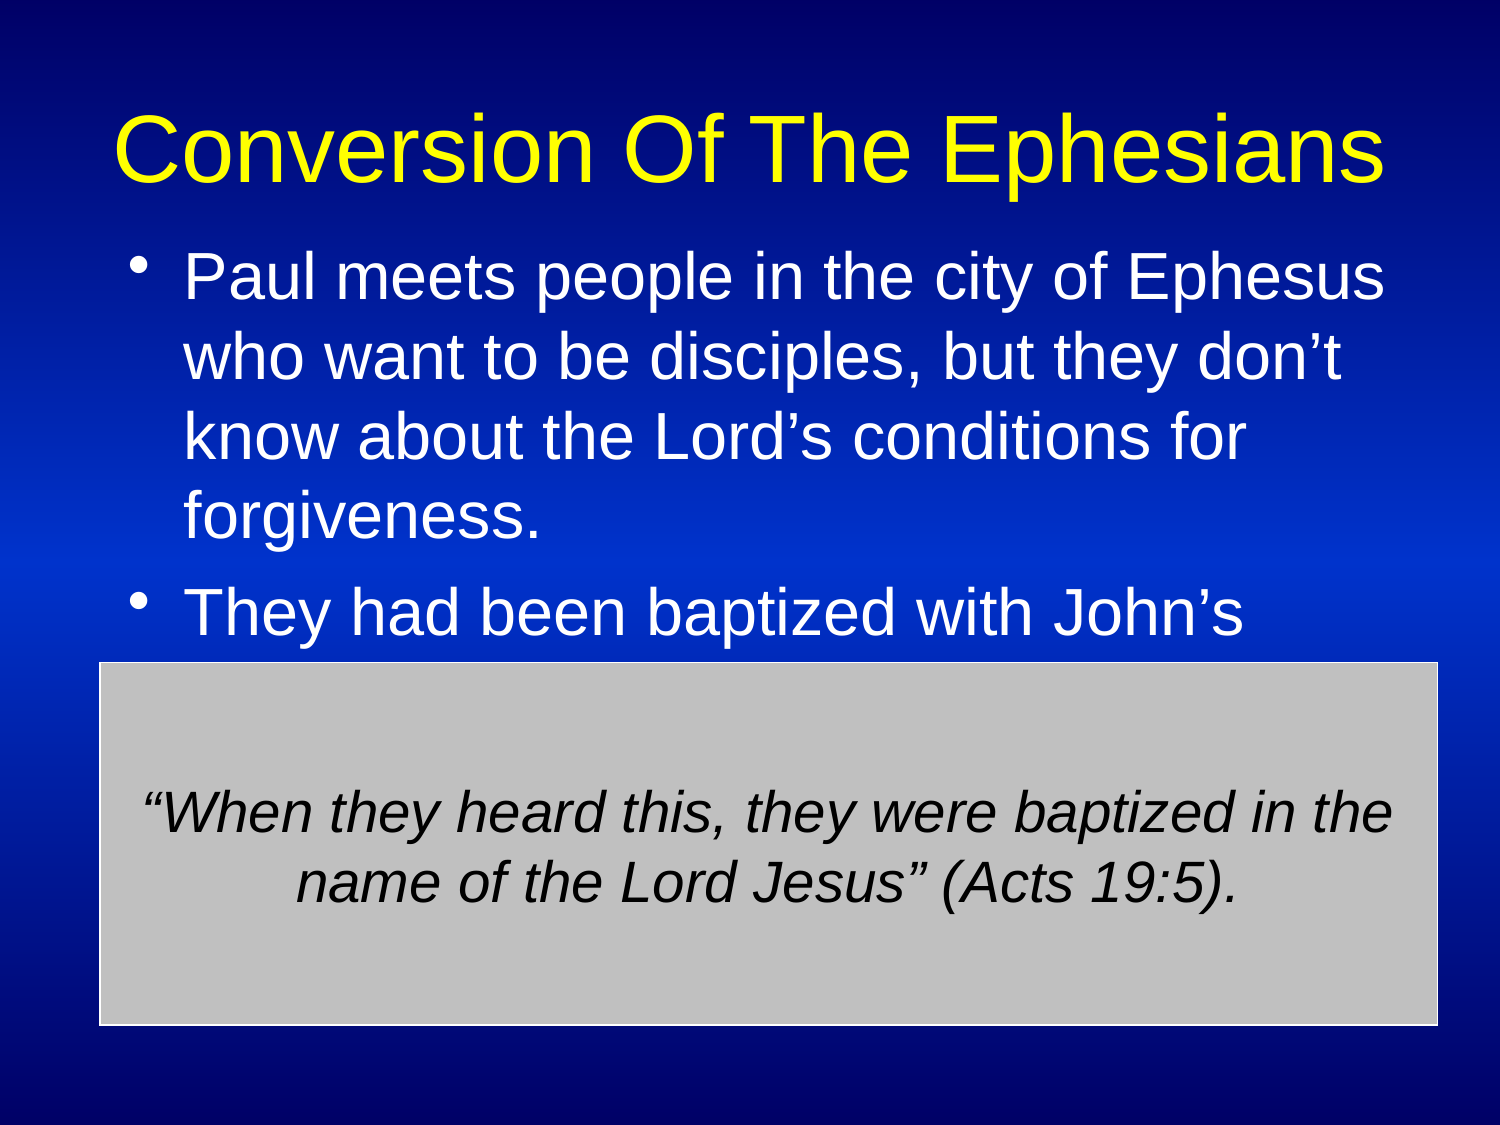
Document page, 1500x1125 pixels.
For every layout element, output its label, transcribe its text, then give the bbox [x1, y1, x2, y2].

list Paul meets people in the city of Ephesus who want to be disciples, but they don’t know about the Lord’s conditions for forgiveness. They had been baptized with John’s baptism (John the Baptizer). Paul explains the difference between John’s baptism and baptism into Christ. They decide to be baptized into Christ. [112, 224, 1463, 1088]
title Conversion Of The Ephesians [37, 50, 1463, 238]
text_box “When they heard this, they were baptized in the name of the Lord Jesus” (Acts 19:5). [99, 662, 1438, 1025]
